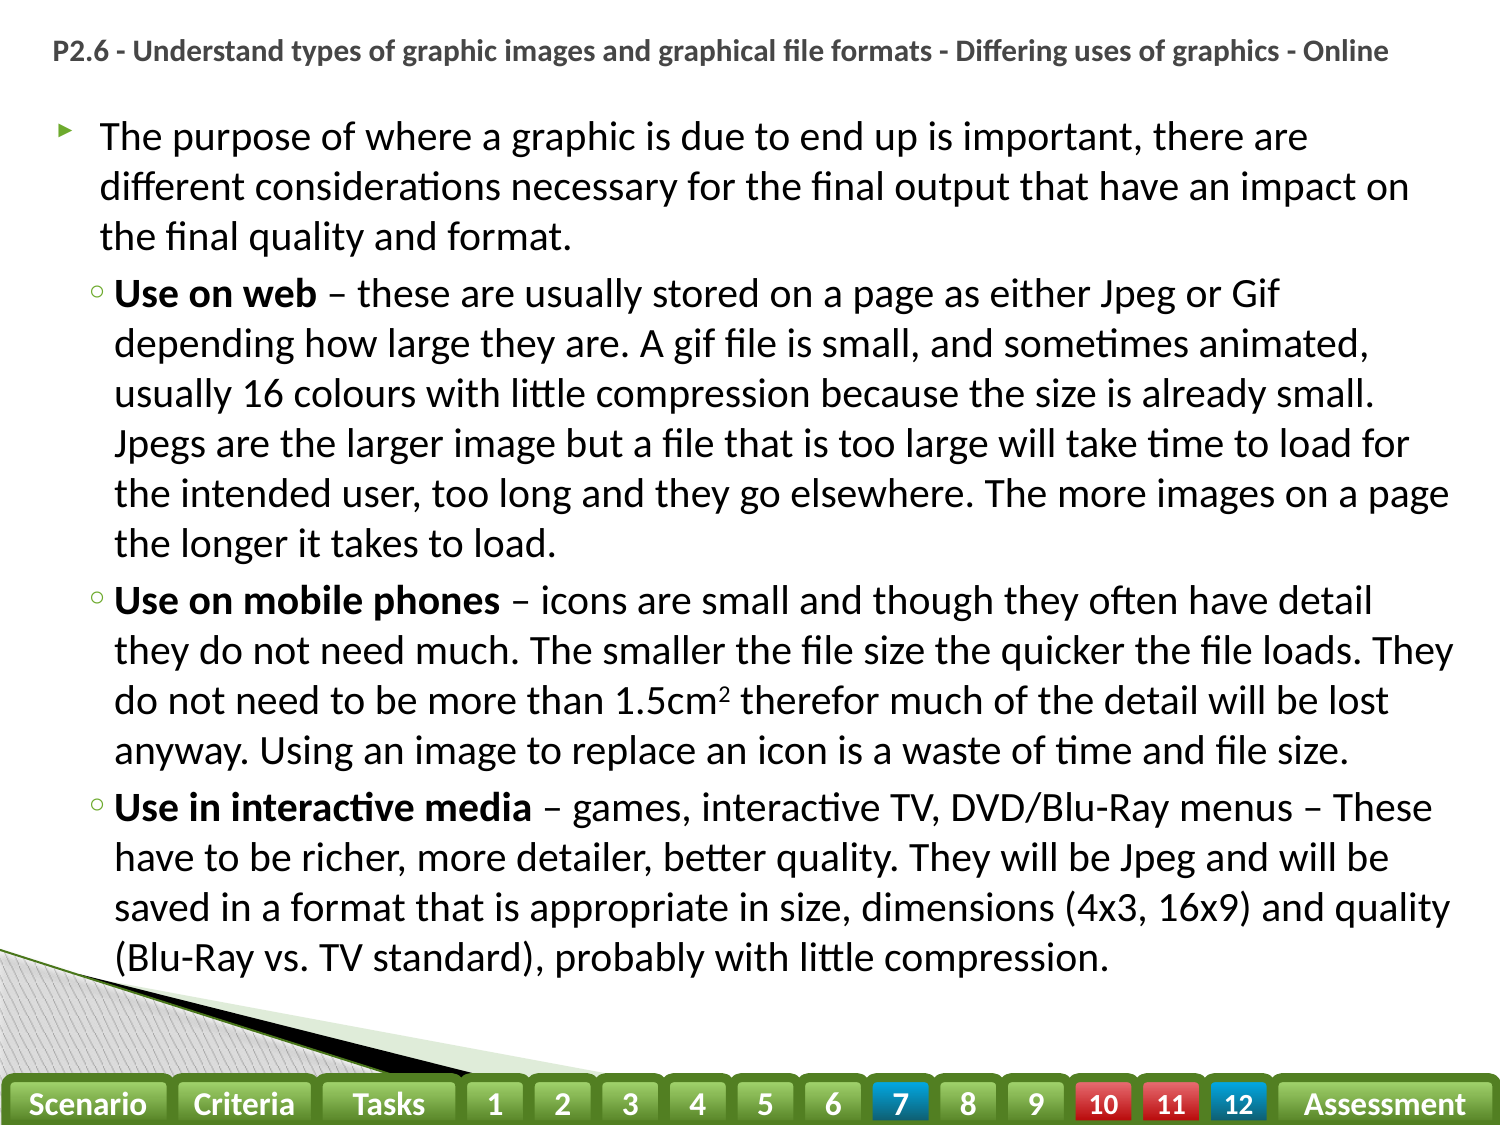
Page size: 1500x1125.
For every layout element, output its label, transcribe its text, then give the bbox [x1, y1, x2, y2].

title P2.6 - Understand types of graphic images and graphical file formats - Differing uses of graphics - Online [37, 19, 1471, 79]
list The purpose of where a graphic is due to end up is important, there are different considerations necessary for the final output that have an impact on the final quality and format. Use on web – these are usually stored on a page as either Jpeg or Gif depending how large they are. A gif file is small, and sometimes animated, usually 16 colours with little compression because the size is already small. Jpegs are the larger image but a file that is too large will take time to load for the intended user, too long and they go elsewhere. The more images on a page the longer it takes to load. Use on mobile phones – icons are small and though they often have detail they do not need much. The smaller the file size the quicker the file loads. They do not need to be more than 1.5cm2 therefor much of the detail will be lost anyway. Using an image to replace an icon is a waste of time and file size. Use in interactive media – games, interactive TV, DVD/Blu-Ray menus – These have to be richer, more detailer, better quality. They will be Jpeg and will be saved in a format that is appropriate in size, dimensions (4x3, 16x9) and quality (Blu-Ray vs. TV standard), probably with little compression. [41, 101, 1471, 1071]
